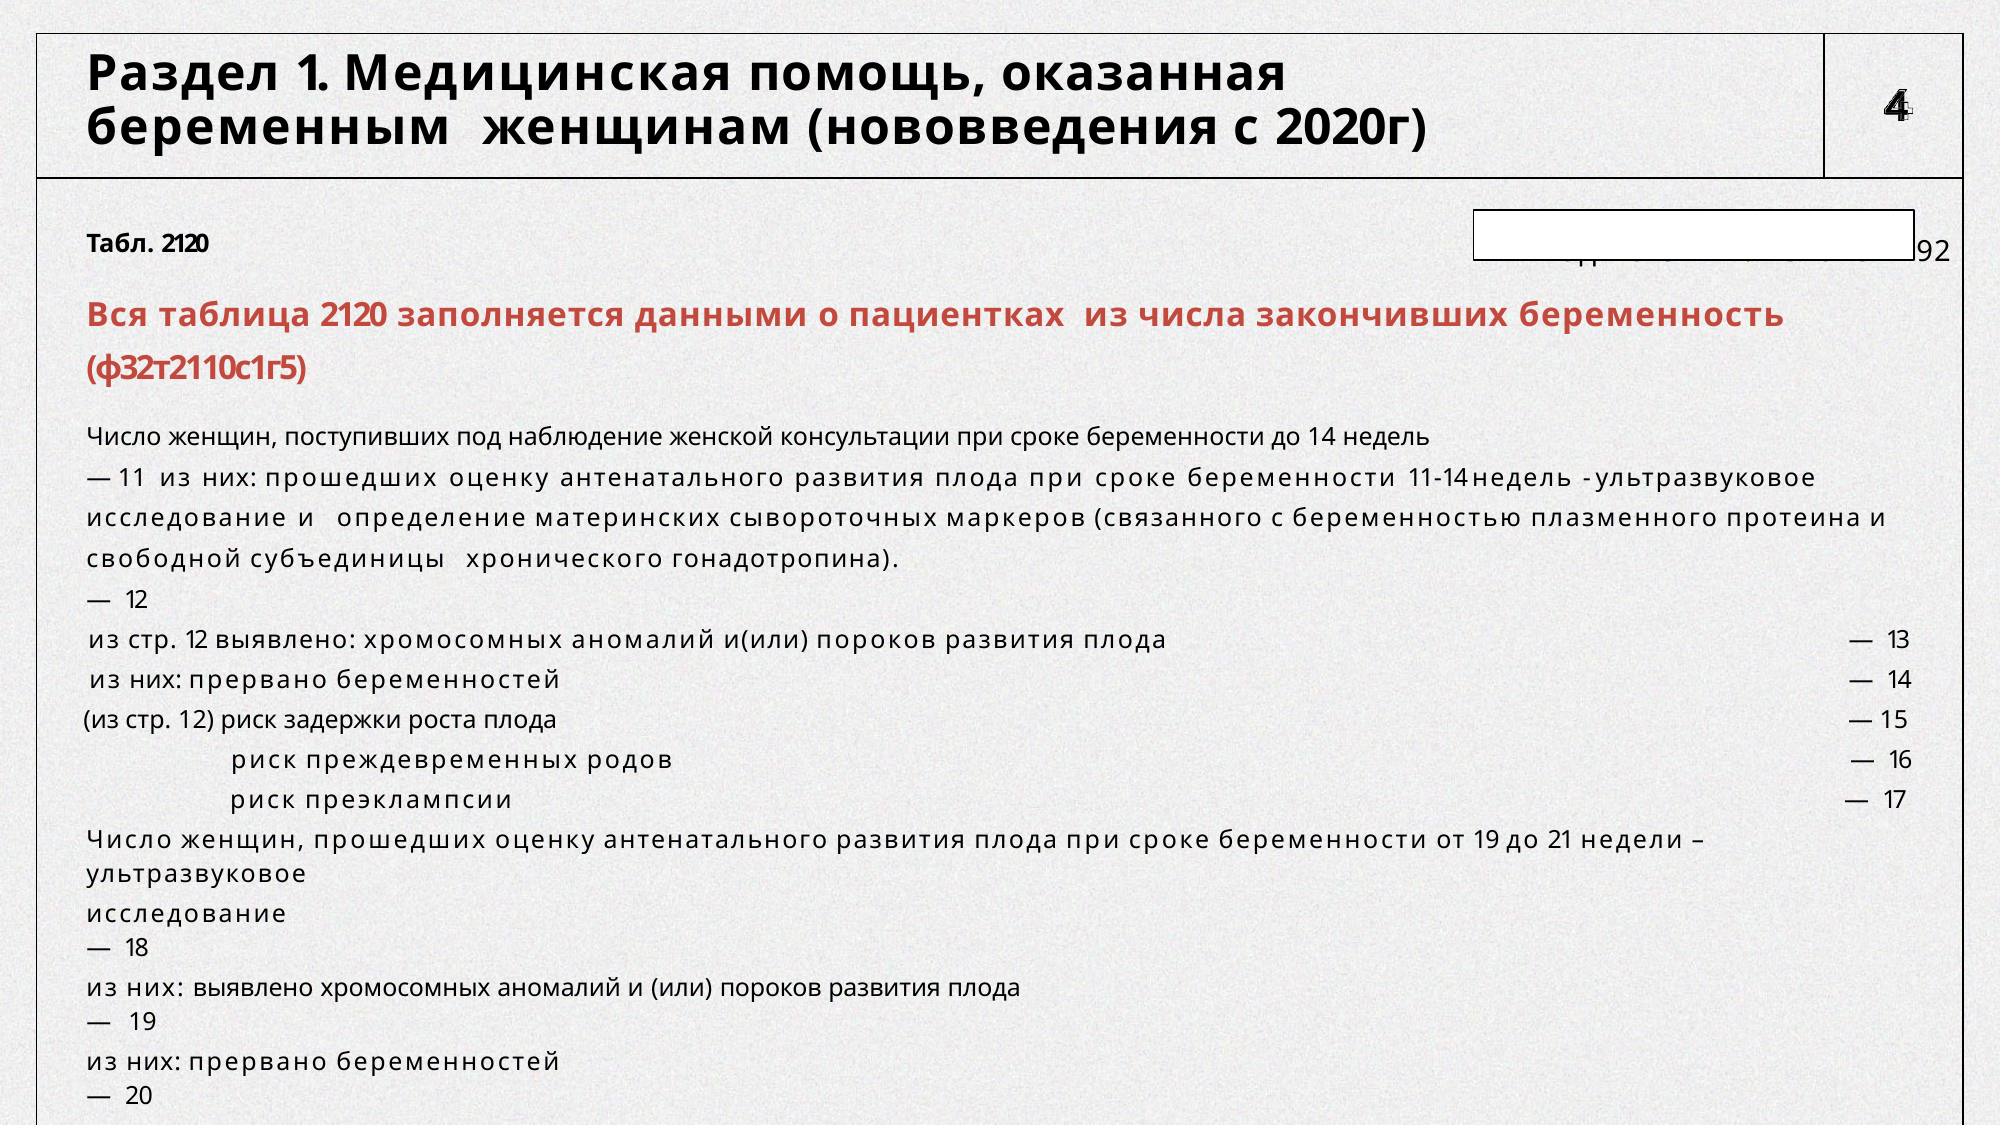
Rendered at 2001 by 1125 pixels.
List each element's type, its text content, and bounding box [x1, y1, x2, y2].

table_cell Табл. 2120 Код по ОКЕИ: человек-792 Вся таблица 2120 заполняется данными о пациентках из числа закончивших беременность (ф32т2110с1г5) Число женщин, поступивших под наблюдение женской консультации при сроке беременности до 14 недель — 11 из них: прошедших оценку антенатального развития плода при сроке беременности 11-14 недель - ультразвуковое исследование и определение материнских сывороточных маркеров (связанного с беременностью плазменного протеина и свободной субъединицы хронического гонадотропина). — 12 из стр. 12 выявлено: хромосомных аномалий и(или) пороков развития плода — 13 из них: прервано беременностей — 14 (из стр. 12) риск задержки роста плода — 15 риск преждевременных родов — 16 риск преэклампсии — 17 Число женщин, прошедших оценку антенатального развития плода при сроке беременности от 19 до 21 недели – ультразвуковое исследование — 18 из них: выявлено хромосомных аномалий и (или) пороков развития плода — 19 из них: прервано беременностей — 20 из строки 18: число женщин, поступивших под наблюдение женской консультации при сроке беременности более 14 недель — 21 [37, 179, 1962, 1125]
picture [0, 0, 2000, 1125]
picture [1883, 89, 1913, 121]
table_header Раздел 1. Медицинская помощь, оказанная беременным женщинам (нововведения с 2020г) [37, 34, 1823, 177]
table_header 4 [1825, 34, 1962, 177]
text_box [1472, 208, 1916, 262]
